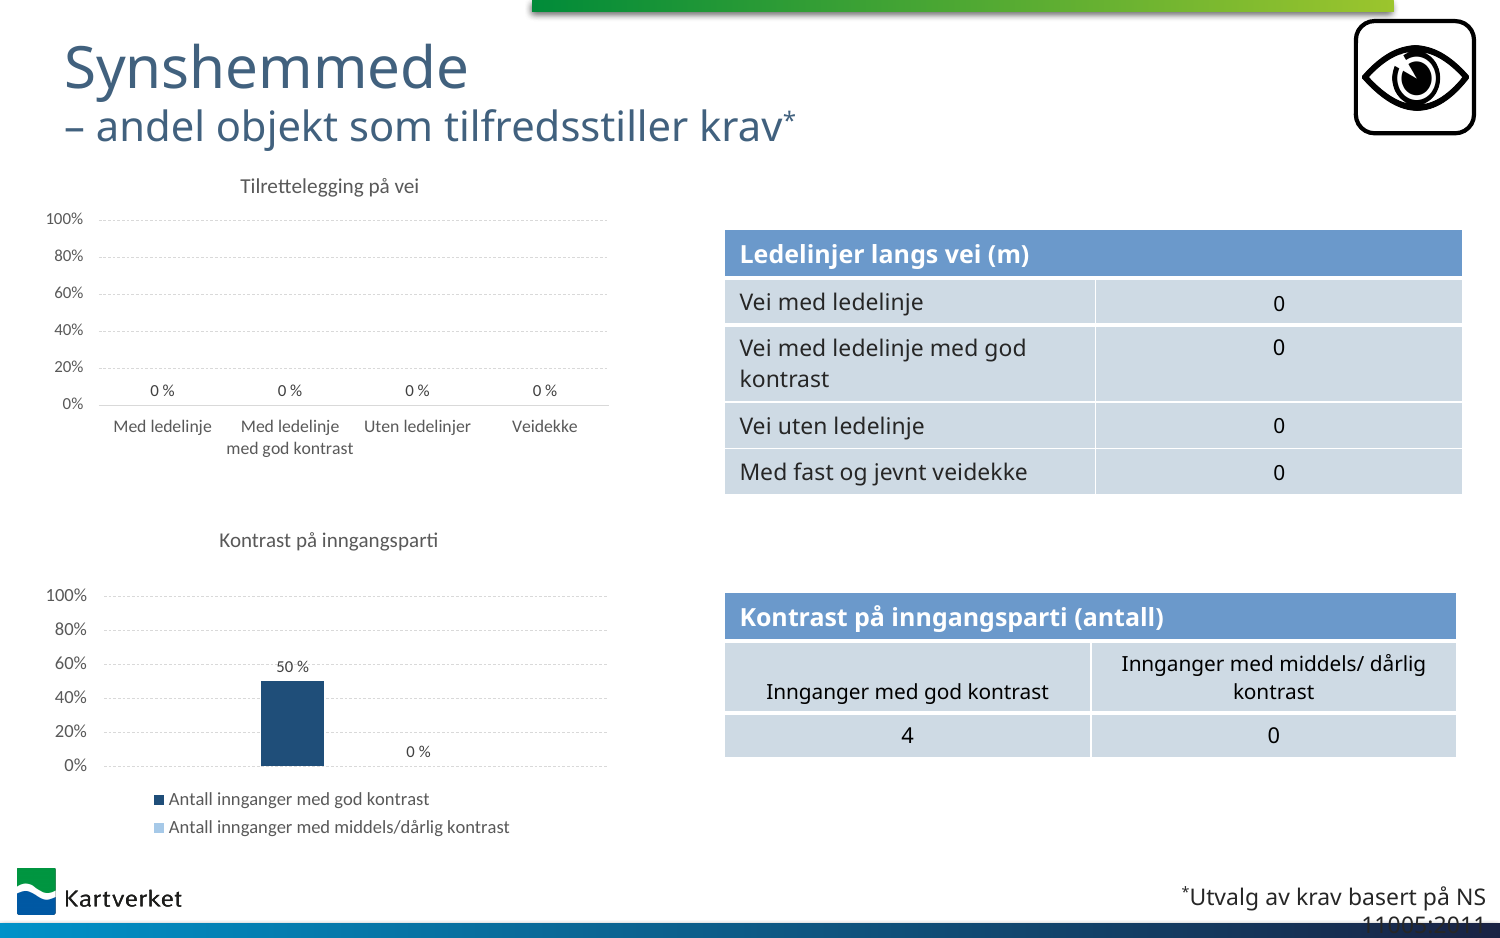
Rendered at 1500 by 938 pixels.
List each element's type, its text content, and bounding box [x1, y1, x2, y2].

table_cell 0 [1092, 715, 1456, 757]
text_box *Utvalg av krav basert på NS 11005:2011 [1068, 873, 1500, 938]
table_cell Med fast og jevnt veidekke [725, 449, 1095, 494]
table_cell 0 [1096, 327, 1462, 401]
table_cell Innganger med god kontrast [725, 643, 1090, 711]
table_cell 0 [1096, 280, 1462, 323]
picture [41, 520, 617, 846]
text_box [1355, 20, 1475, 134]
picture [41, 166, 619, 492]
text_box Synshemmede – andel objekt som tilfredsstiller krav* [49, 24, 1431, 158]
table_header Kontrast på inngangsparti (antall) [725, 593, 1456, 639]
table_cell 4 [725, 715, 1090, 757]
table_cell Vei med ledelinje [725, 280, 1095, 323]
table_cell 0 [1096, 449, 1462, 494]
table_header Ledelinjer langs vei (m) [725, 230, 1462, 276]
table_cell Vei uten ledelinje [725, 403, 1095, 448]
table_cell Vei med ledelinje med god kontrast [725, 327, 1095, 401]
table_cell Innganger med middels/ dårlig kontrast [1092, 643, 1456, 711]
table_cell 0 [1096, 403, 1462, 448]
